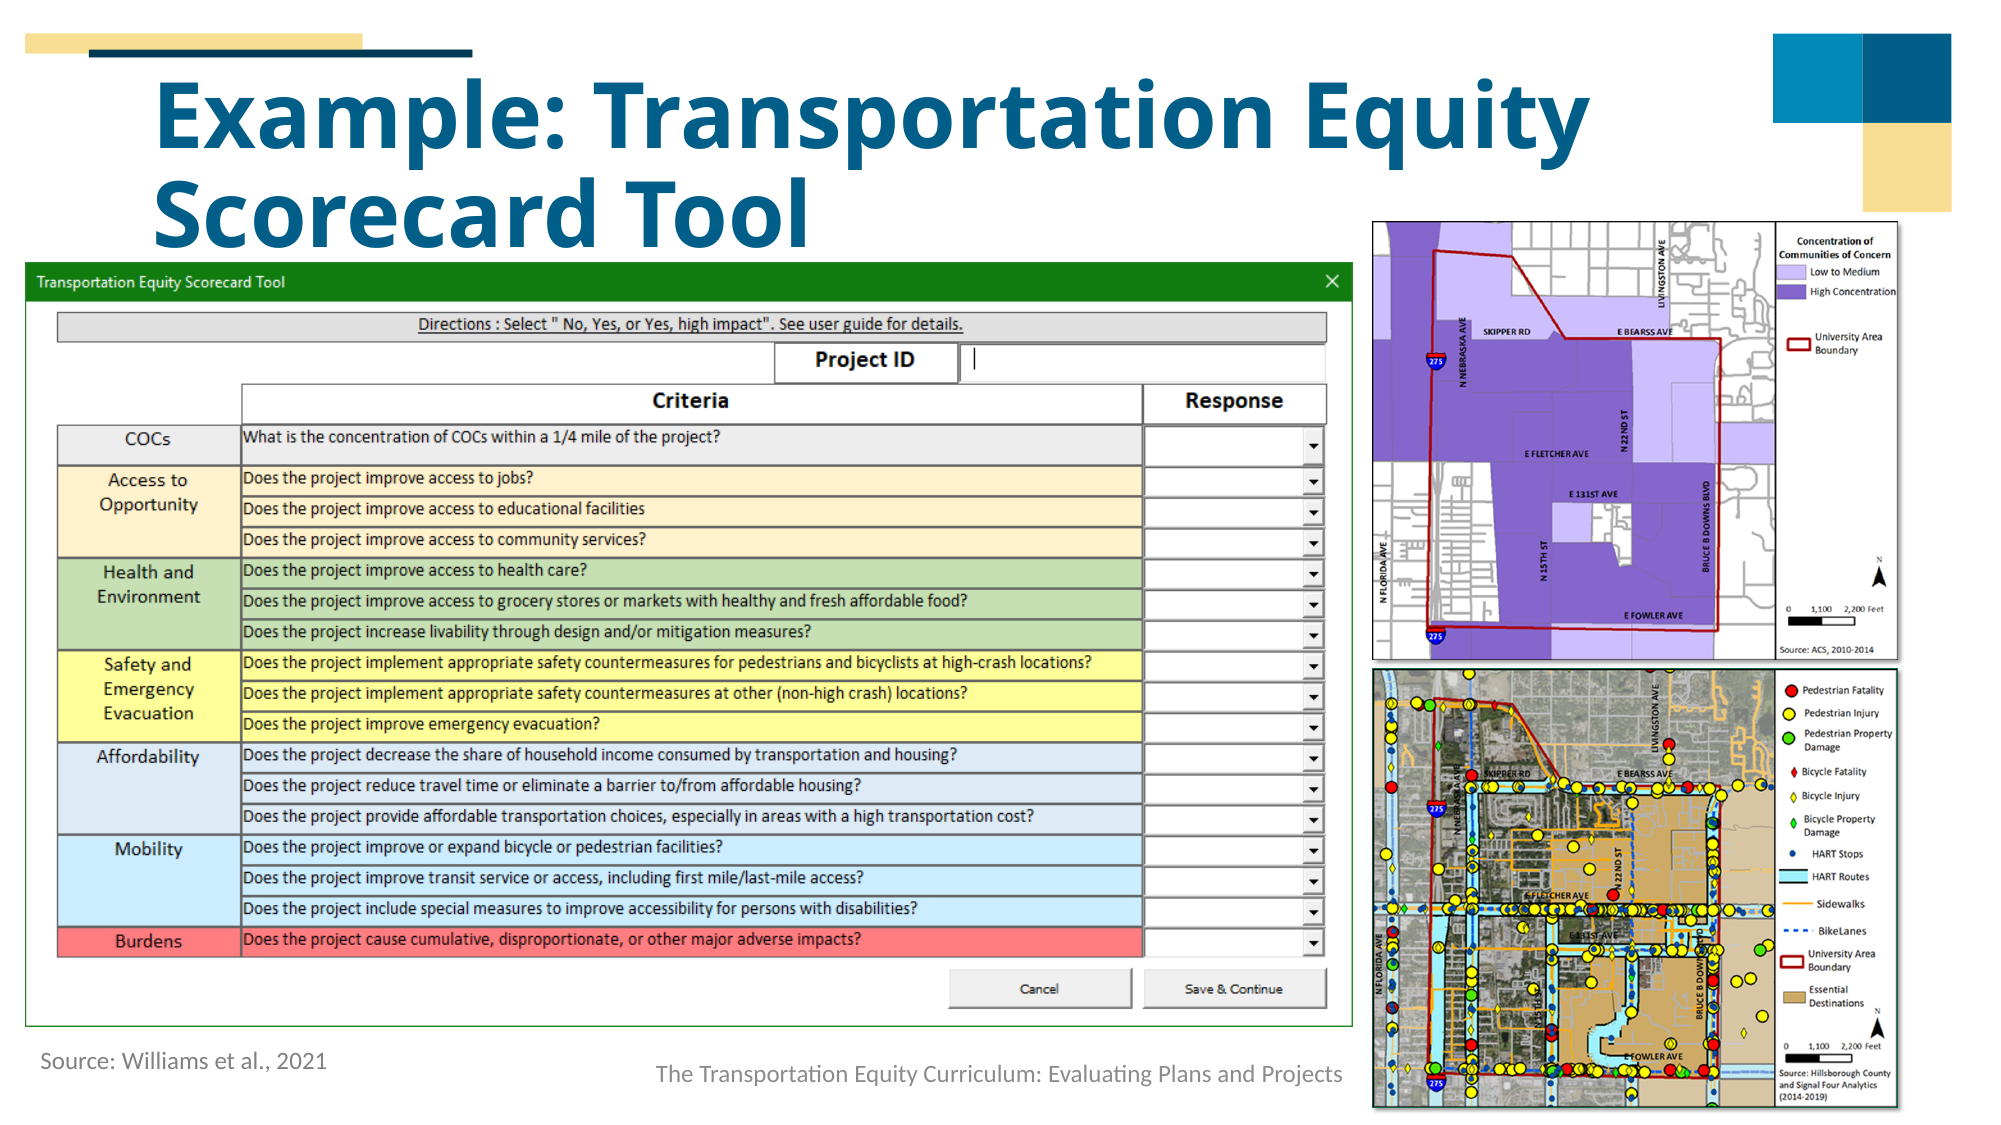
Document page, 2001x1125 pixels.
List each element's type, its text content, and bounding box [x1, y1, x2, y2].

text_box Source: Williams et al., 2021 [25, 1037, 507, 1083]
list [25, 262, 1353, 1027]
footer The Transportation Equity Curriculum: Evaluating Plans and Projects [638, 1042, 1362, 1103]
title Example: Transportation Equity Scorecard Tool [137, 59, 1863, 278]
picture [1369, 218, 1907, 1116]
